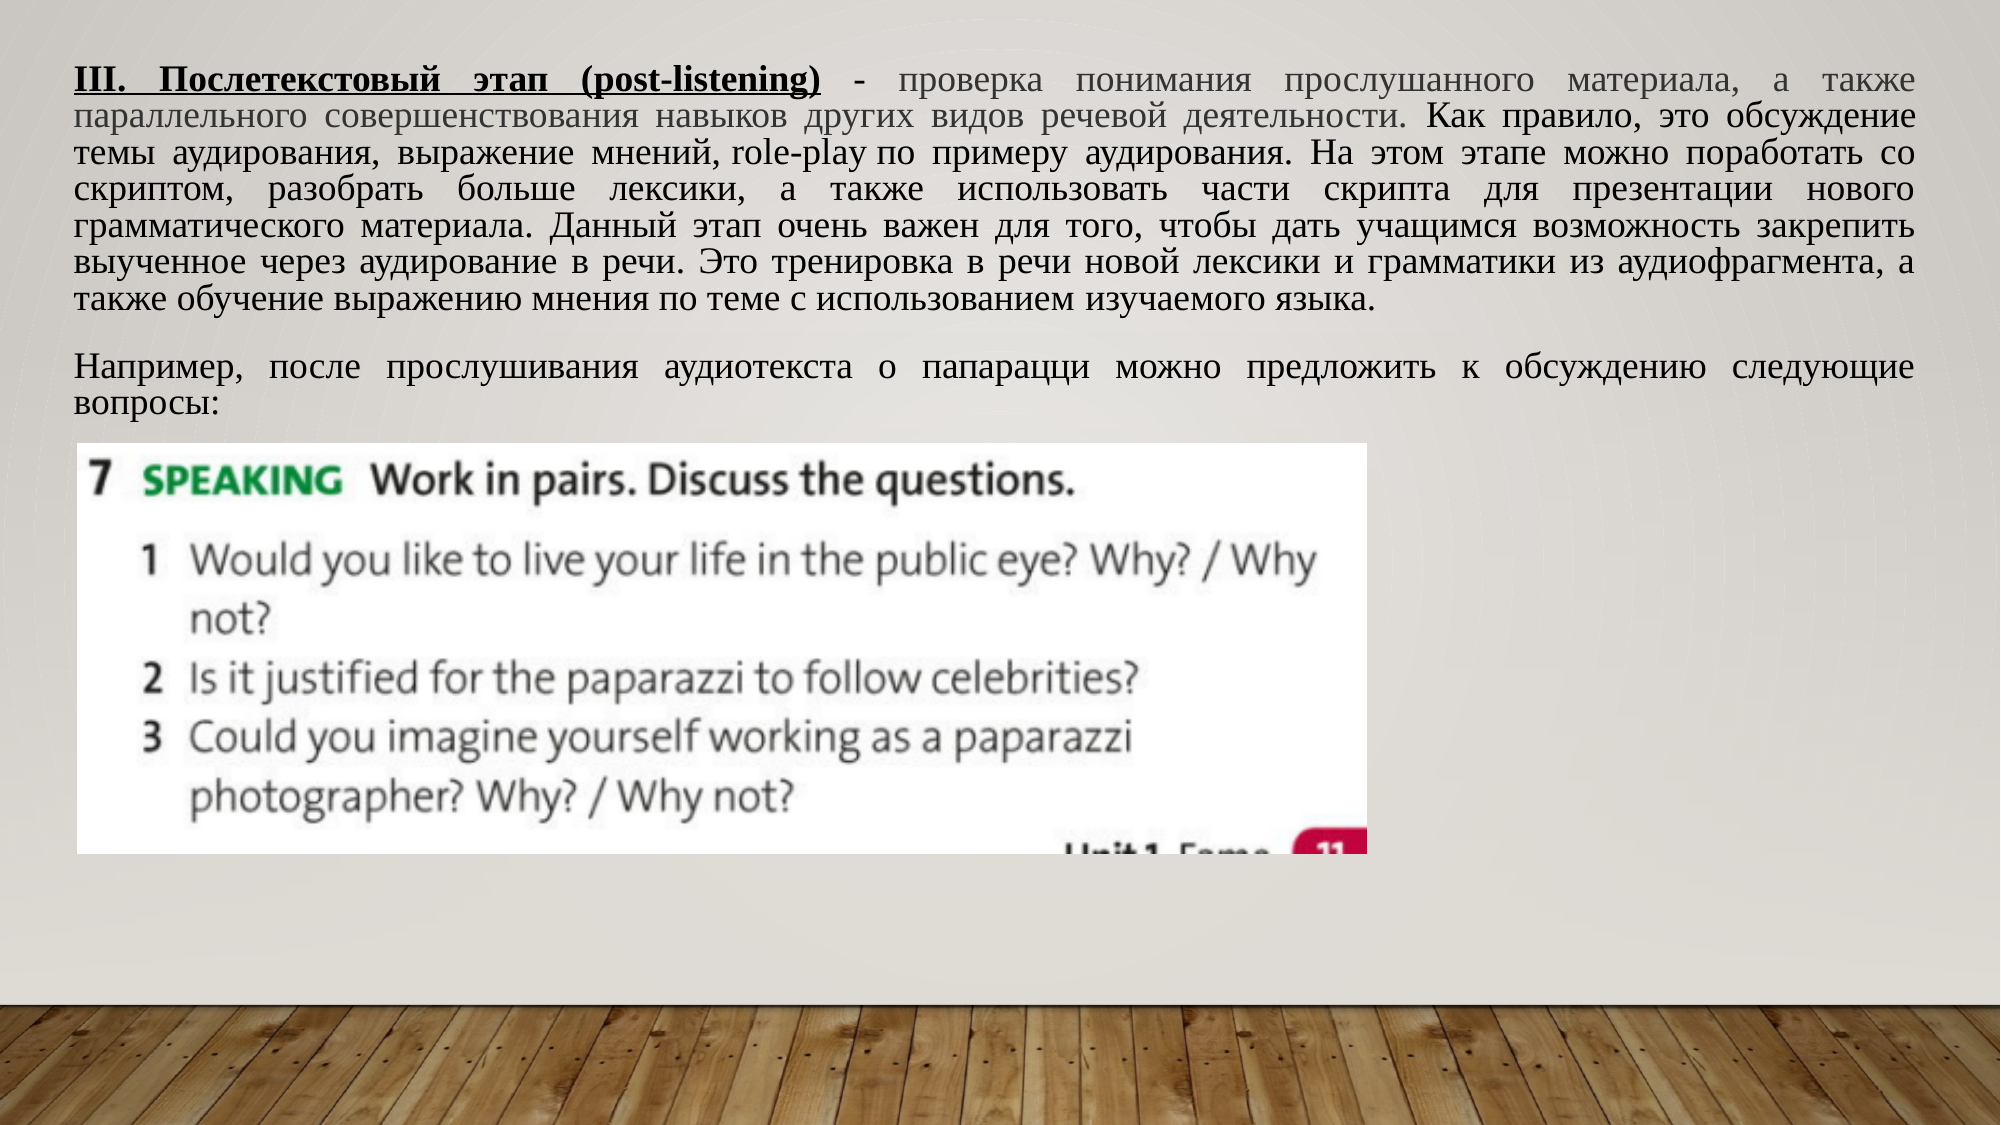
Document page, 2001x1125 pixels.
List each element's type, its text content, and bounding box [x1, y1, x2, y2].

picture [0, 1005, 2000, 1125]
picture [77, 443, 1368, 854]
text_box III. Послетекстовый этап (post-listening) - проверка понимания прослушанного материала, а также параллельного совершенствования навыков других видов речевой деятельности. Как правило, это обсуждение темы аудирования, выражение мнений, role-play по примеру аудирования. На этом этапе можно поработать со скриптом, разобрать больше лексики, а также использовать части скрипта для презентации нового грамматического материала. Данный этап очень важен для того, чтобы дать учащимся возможность закрепить выученное через аудирование в речи. Это тренировка в речи новой лексики и грамматики из аудиофрагмента, а также обучение выражению мнения по теме с использованием изучаемого языка. Например, после прослушивания аудиотекста о папарацци можно предложить к обсуждению следующие вопросы: [58, 54, 1932, 430]
